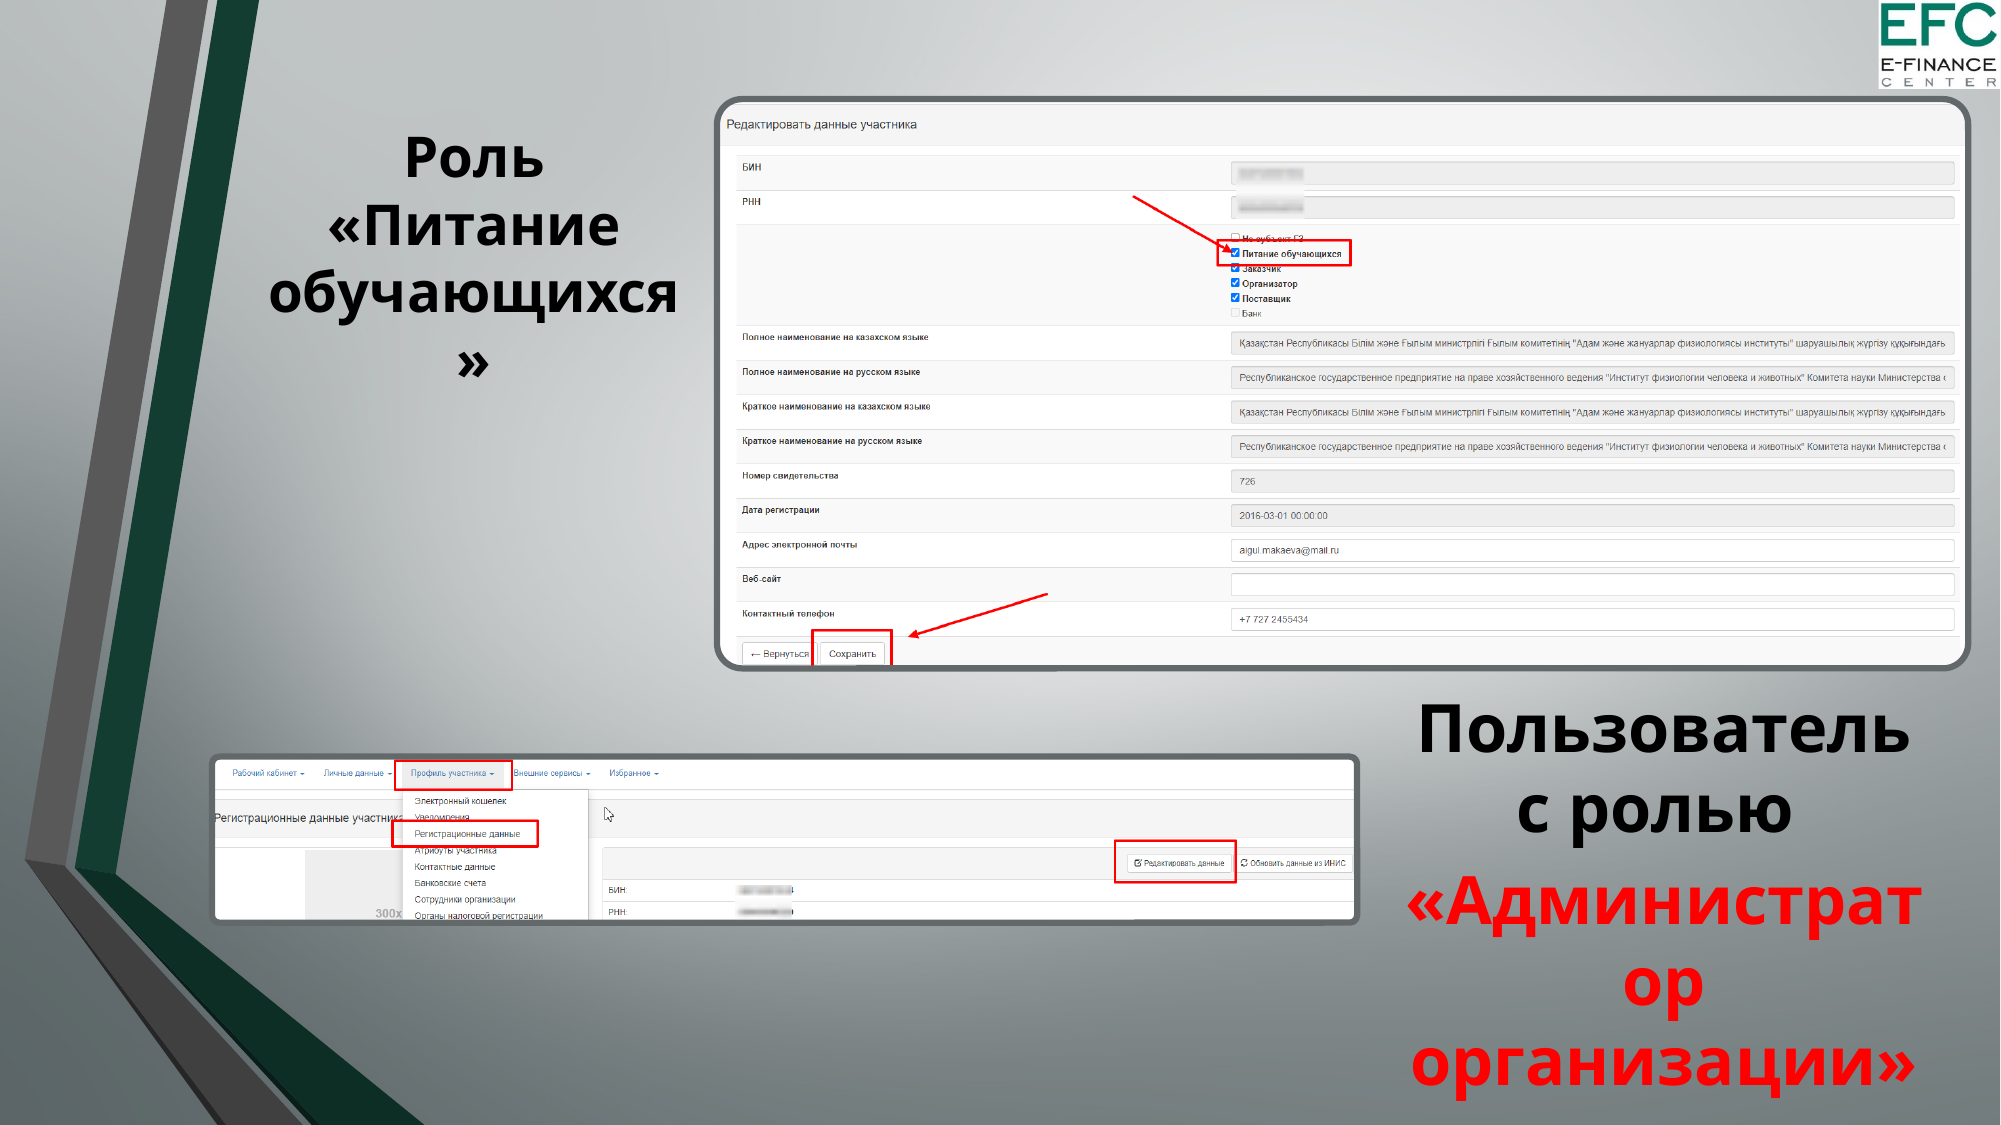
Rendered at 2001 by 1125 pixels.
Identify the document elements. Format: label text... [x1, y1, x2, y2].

text_box Пользователь с ролью «Администратор организации» [1389, 678, 1939, 1106]
picture [211, 756, 1358, 923]
title Роль «Питание обучающихся» [243, 112, 705, 400]
picture [1878, 0, 2001, 90]
picture [716, 98, 1969, 669]
